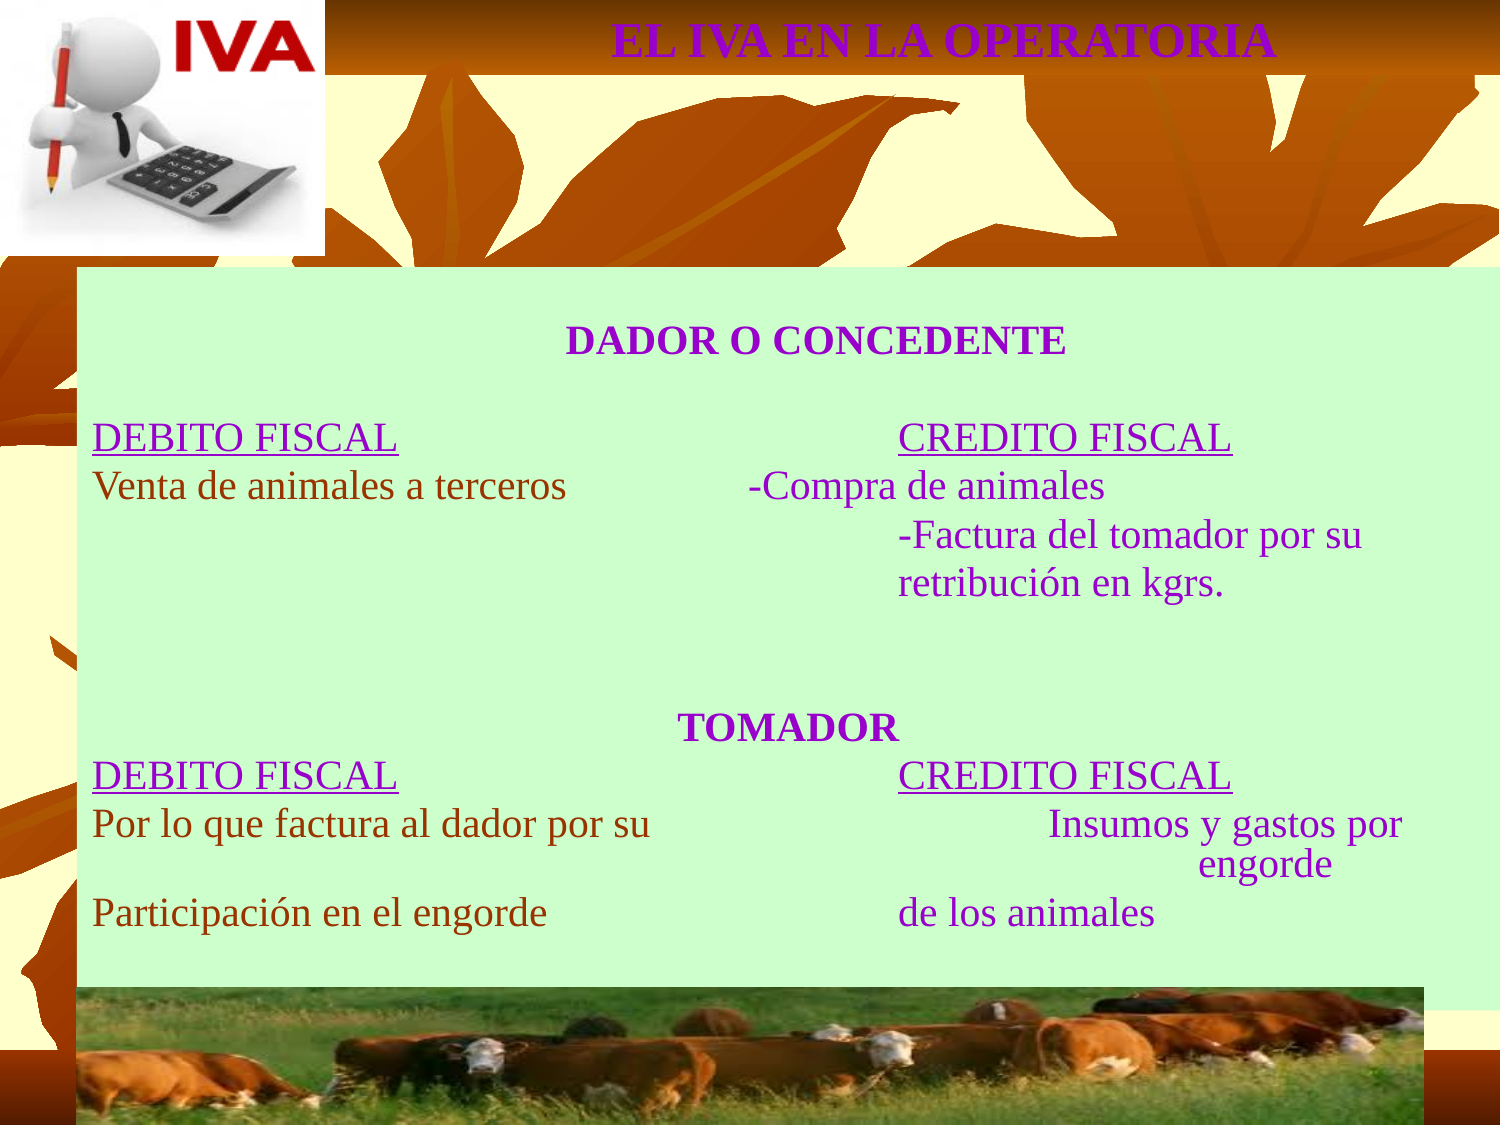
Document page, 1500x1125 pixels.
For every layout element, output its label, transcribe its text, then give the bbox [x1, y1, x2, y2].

picture [76, 987, 1424, 1125]
text_box EL IVA EN LA OPERATORIA [477, 0, 1412, 75]
text_box [330, 42, 1176, 148]
title [330, 45, 1426, 234]
list DADOR O CONCEDENTE DEBITO FISCAL CREDITO FISCAL Venta de animales a terceros -Compra de animales -Factura del tomador por su retribución en kgrs. TOMADOR DEBITO FISCAL CREDITO FISCAL Por lo que factura al dador por su Insumos y gastos por engorde Participación en el engorde de los animales [76, 266, 1500, 1011]
picture [0, 0, 325, 256]
